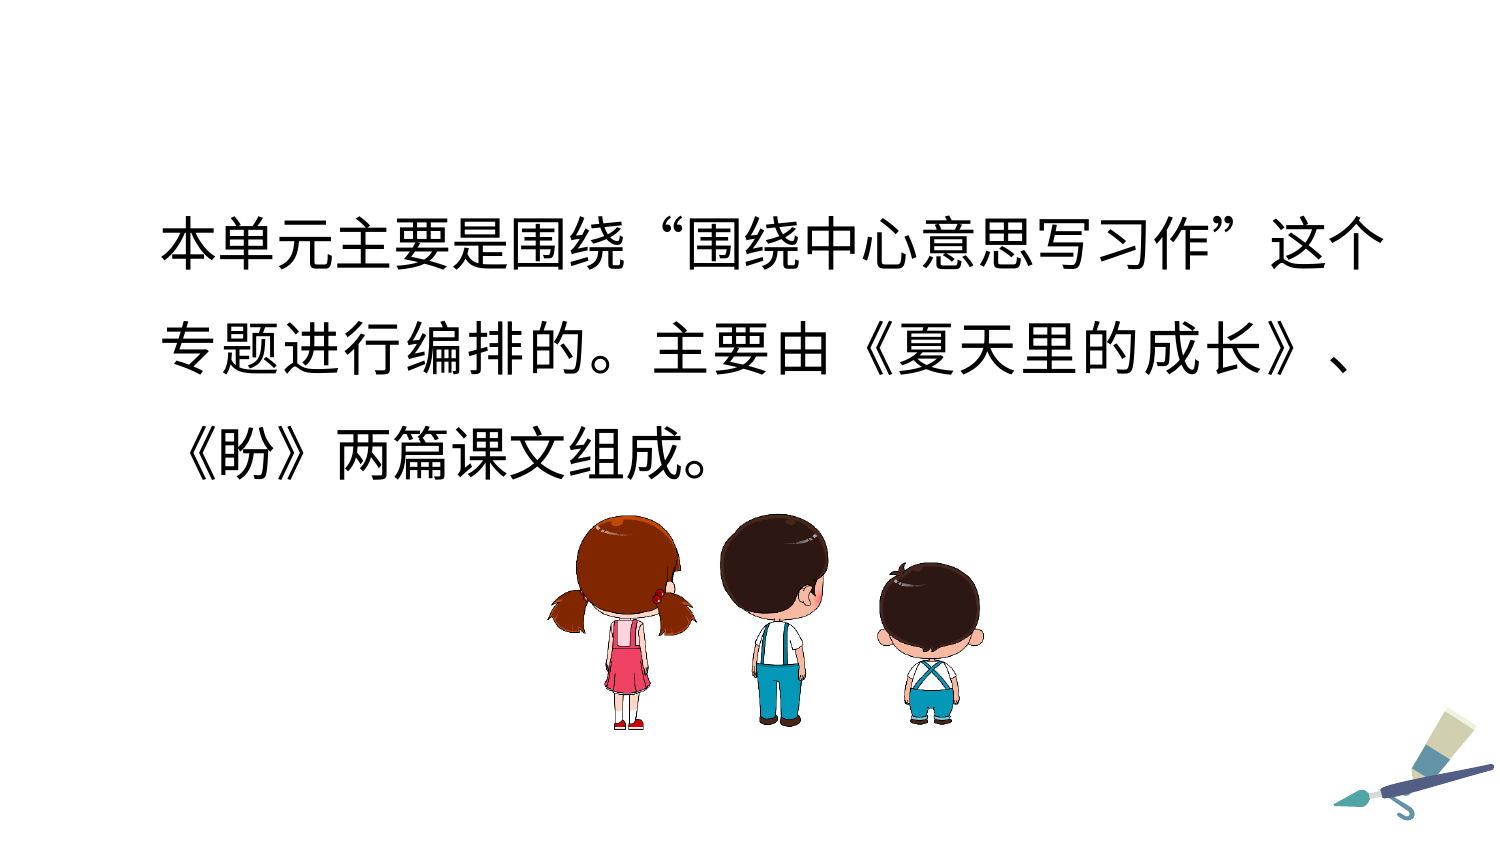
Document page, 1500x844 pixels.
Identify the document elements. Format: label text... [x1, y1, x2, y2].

picture [529, 481, 1016, 781]
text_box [1358, 708, 1481, 844]
text_box 本单元主要是围绕“围绕中心意思写习作”这个专题进行编排的。主要由《夏天里的成长》、《盼》两篇课文组成。 [98, 164, 1401, 495]
